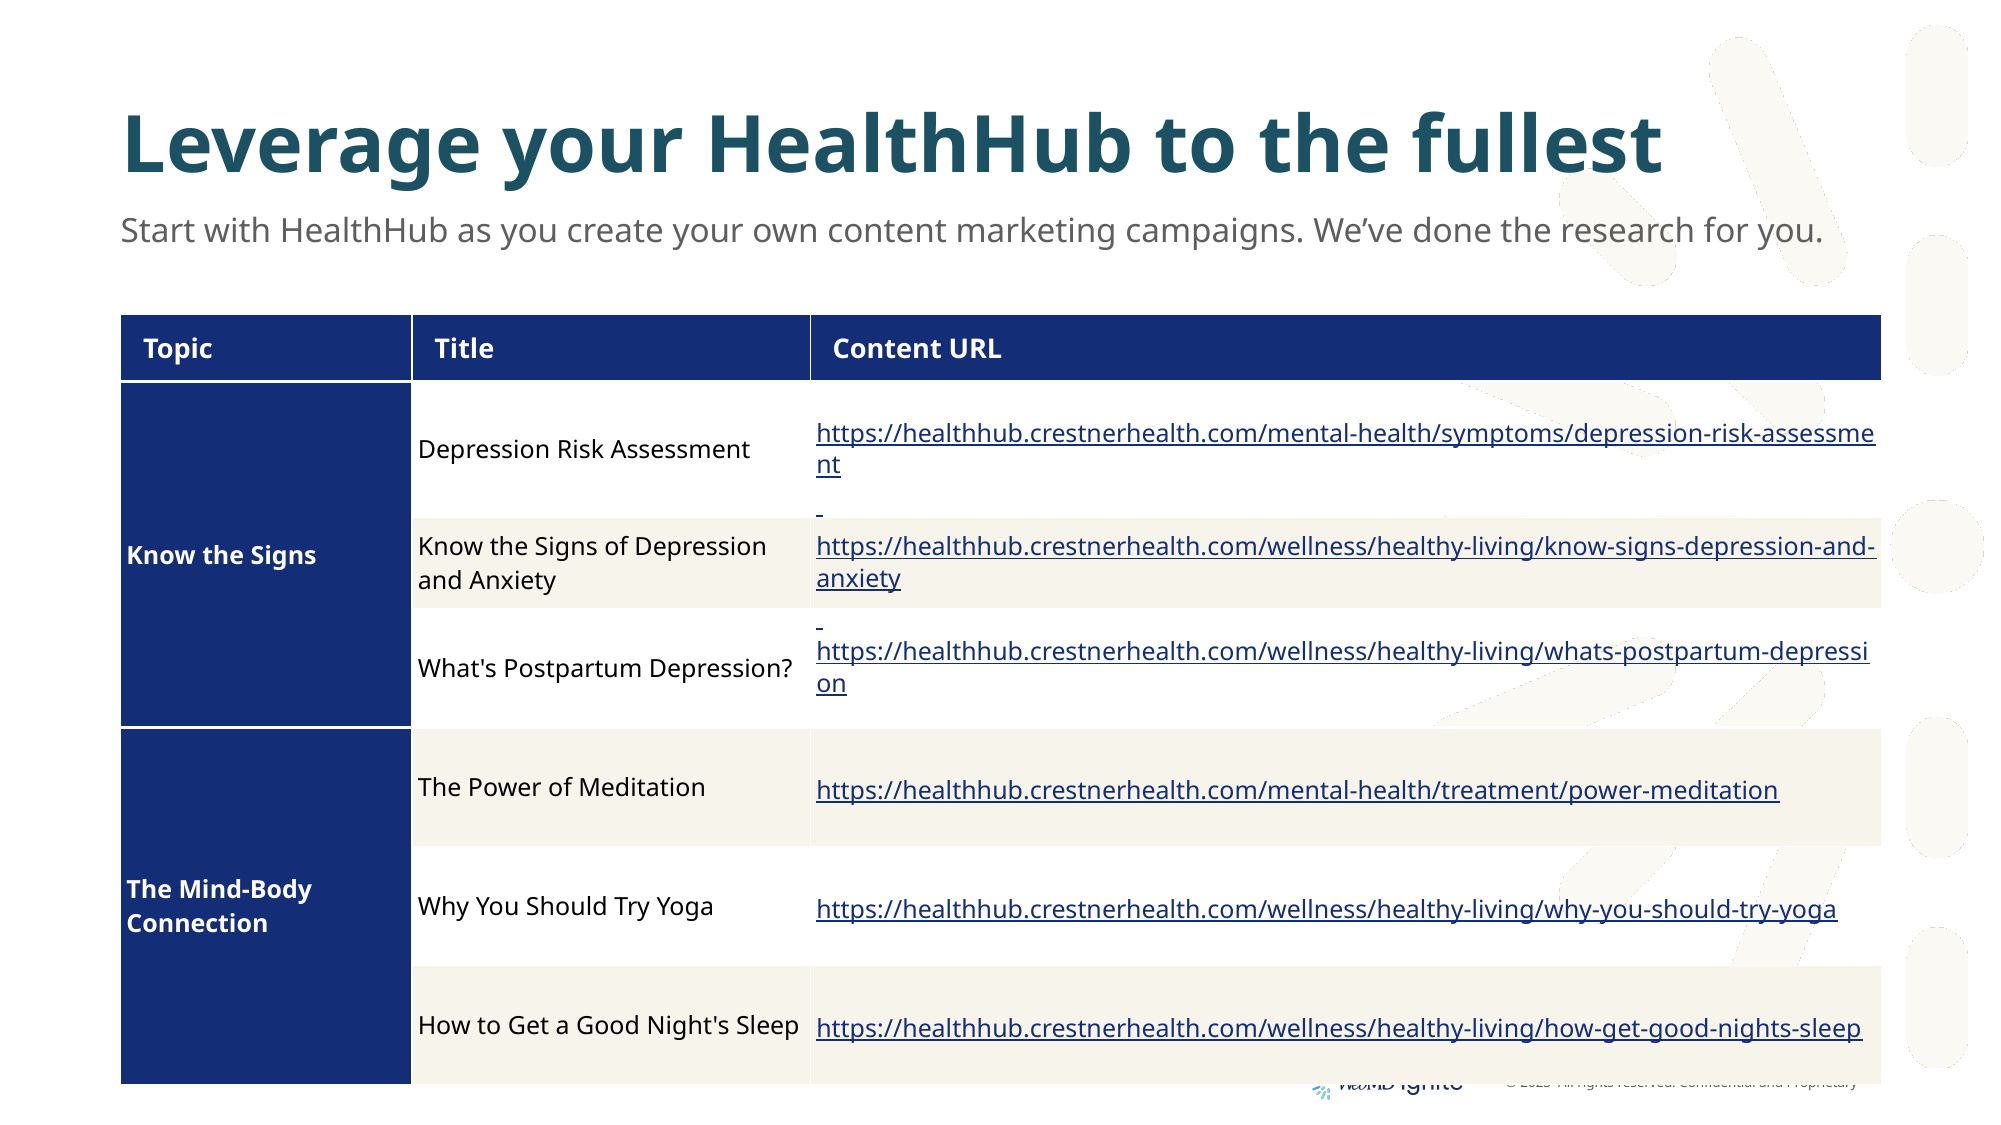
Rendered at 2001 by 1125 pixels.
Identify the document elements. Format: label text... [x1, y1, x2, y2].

table_header Topic [121, 315, 411, 380]
table_cell Depression Risk Assessment [413, 383, 810, 517]
table_cell https://healthhub.crestnerhealth.com/mental-health/treatment/power-meditation [811, 729, 1881, 846]
table_cell The Mind-Body Connection [121, 729, 411, 1084]
table_cell https://healthhub.crestnerhealth.com/wellness/healthy-living/how-get-good-nights-sleep [811, 966, 1881, 1084]
picture [1308, 1085, 1474, 1103]
table_cell https://healthhub.crestnerhealth.com/wellness/healthy-living/why-you-should-try-yoga [811, 847, 1881, 965]
table_cell Know the Signs of Depression and Anxiety [413, 518, 810, 608]
table_cell How to Get a Good Night's Sleep [413, 966, 810, 1084]
table_cell Why You Should Try Yoga [413, 847, 810, 965]
table_cell What's Postpartum Depression? [413, 609, 810, 726]
list Start with HealthHub as you create your own content marketing campaigns. We’ve done the research for you. [120, 170, 1865, 277]
table_cell https://healthhub.crestnerhealth.com/mental-health/symptoms/depression-risk-assessment [811, 383, 1881, 517]
table_cell Know the Signs [121, 383, 411, 726]
table_cell The Power of Meditation [413, 729, 810, 846]
table_header Content URL [811, 315, 1881, 380]
table_cell https://healthhub.crestnerhealth.com/wellness/healthy-living/know-signs-depression-and-anxiety [811, 518, 1881, 608]
table_cell https://healthhub.crestnerhealth.com/wellness/healthy-living/whats-postpartum-depression [811, 609, 1881, 726]
title Leverage your HealthHub to the fullest [121, 0, 1864, 170]
table_header Title [413, 315, 810, 380]
